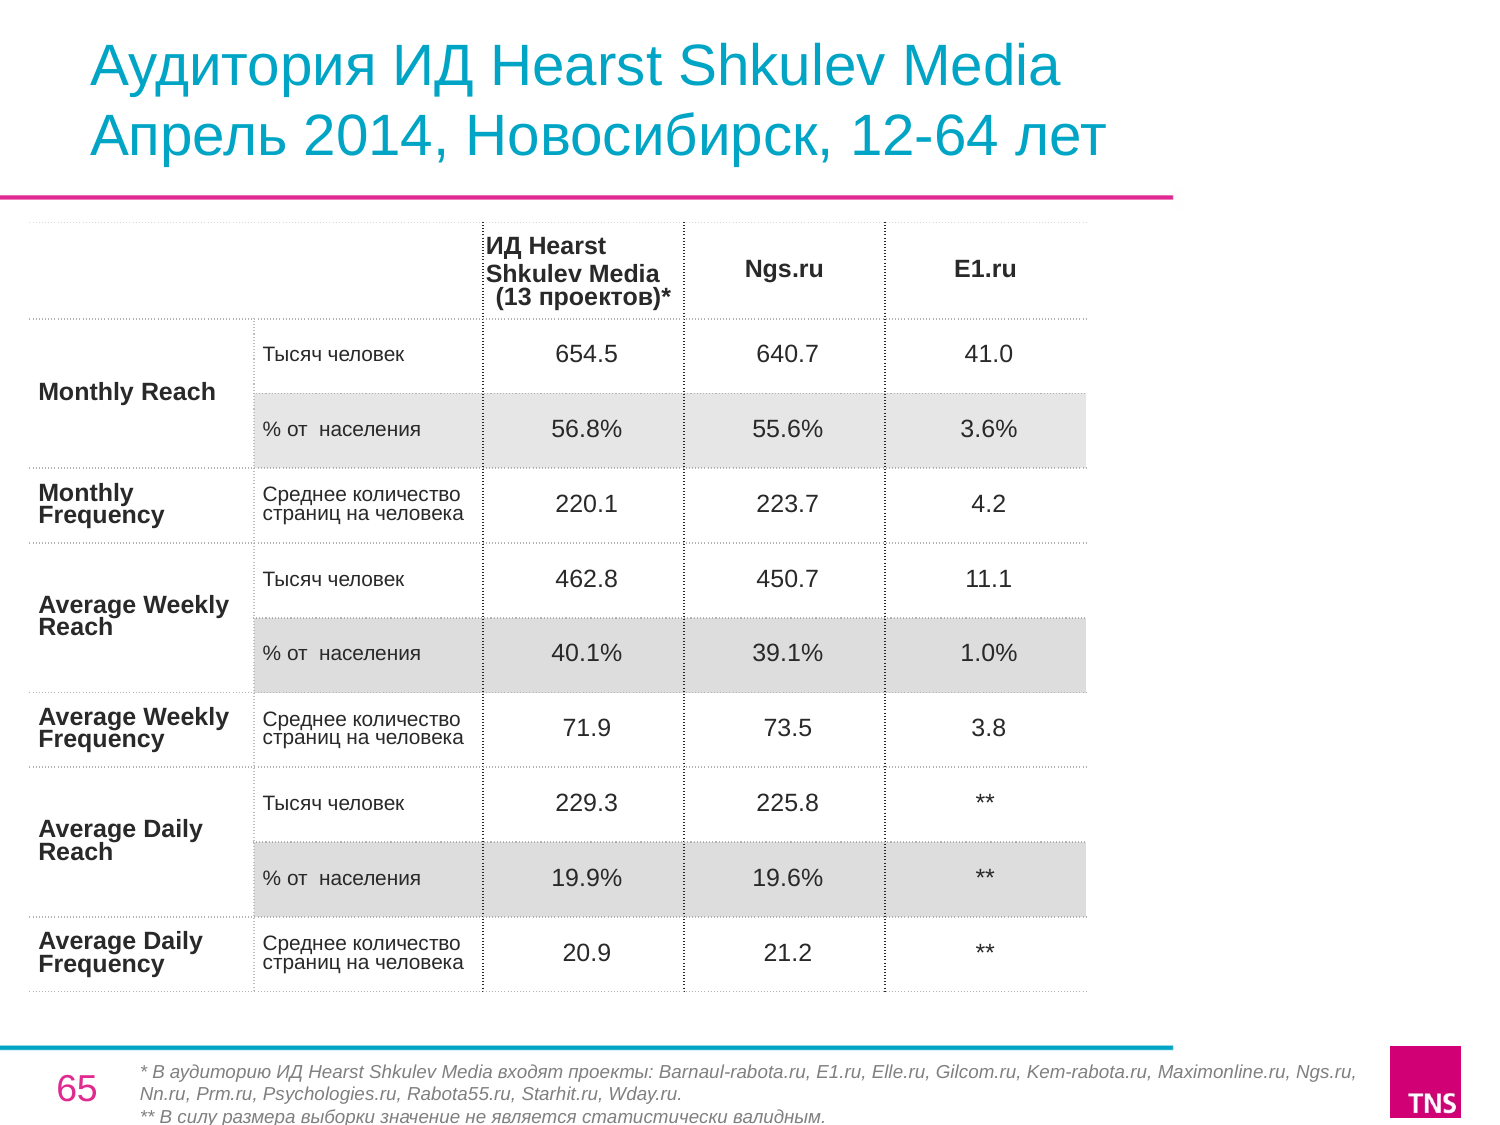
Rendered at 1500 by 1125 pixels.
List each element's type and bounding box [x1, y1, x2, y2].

picture [0, 0, 1500, 1125]
title [74, 8, 1476, 187]
table_cell [29, 319, 1086, 992]
text_box [125, 1052, 1400, 1125]
table_header [29, 223, 1086, 319]
slide_number [40, 1055, 125, 1125]
